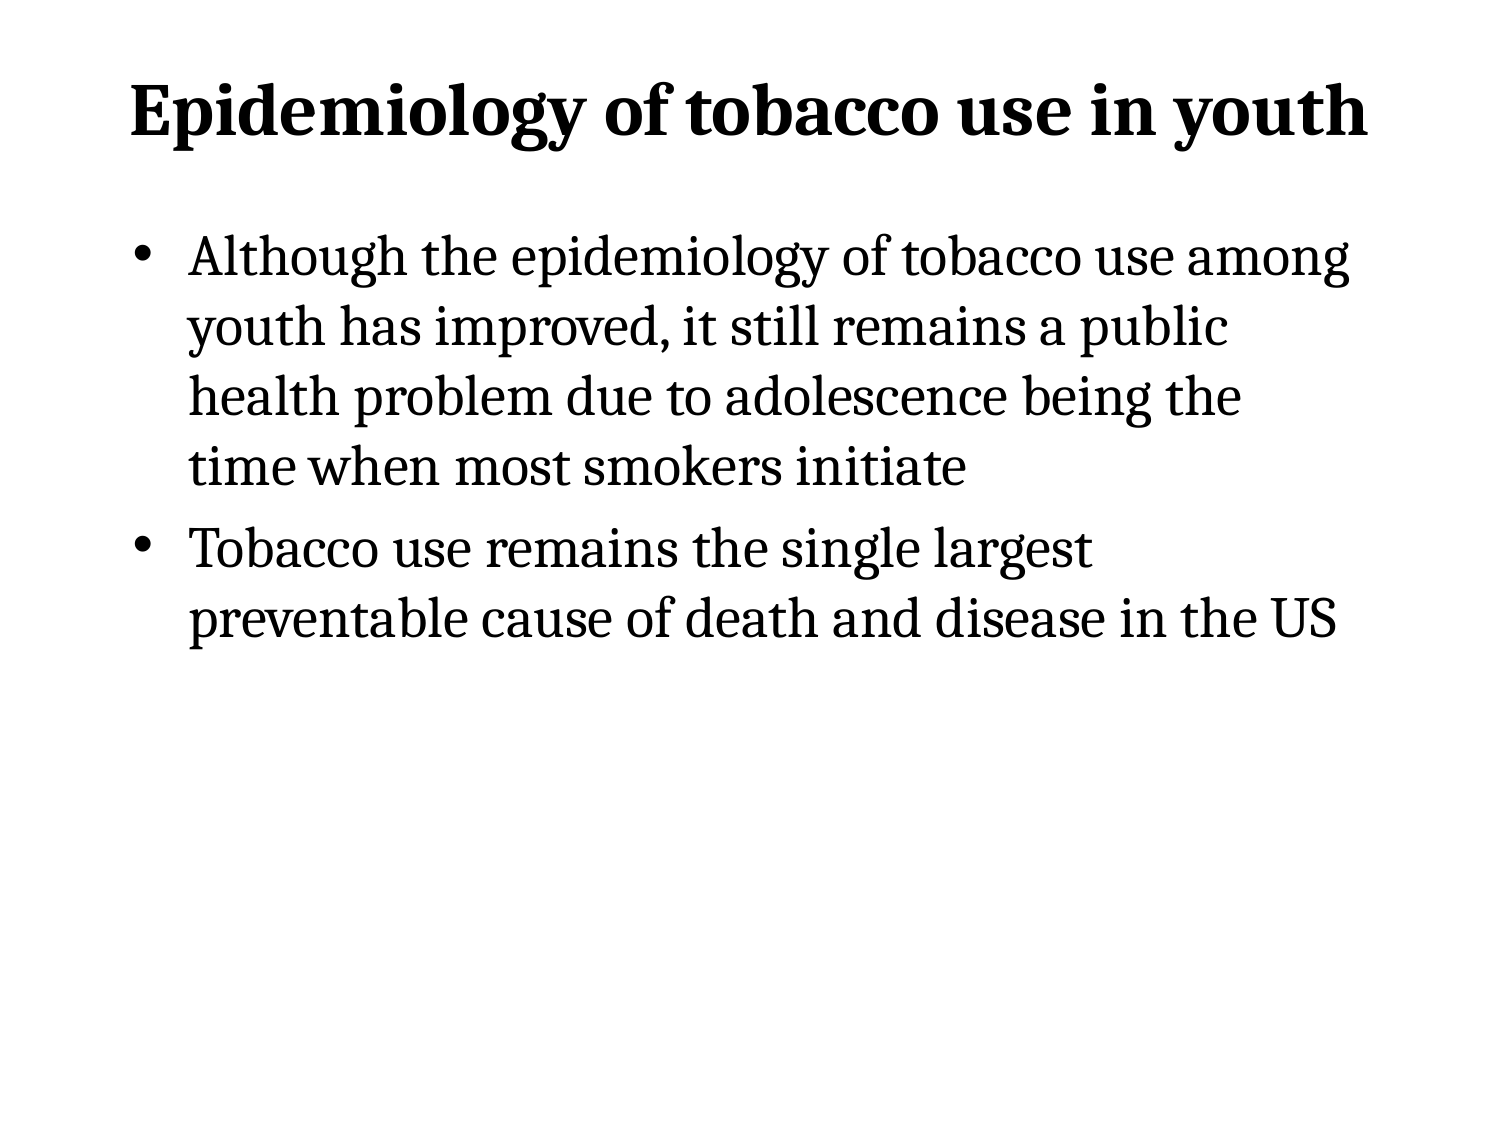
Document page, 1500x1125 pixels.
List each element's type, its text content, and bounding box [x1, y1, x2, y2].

title Epidemiology of tobacco use in youth [75, 39, 1425, 171]
list Although the epidemiology of tobacco use among youth has improved, it still remains a public health problem due to adolescence being the time when most smokers initiate Tobacco use remains the single largest preventable cause of death and disease in the US [117, 209, 1379, 1058]
